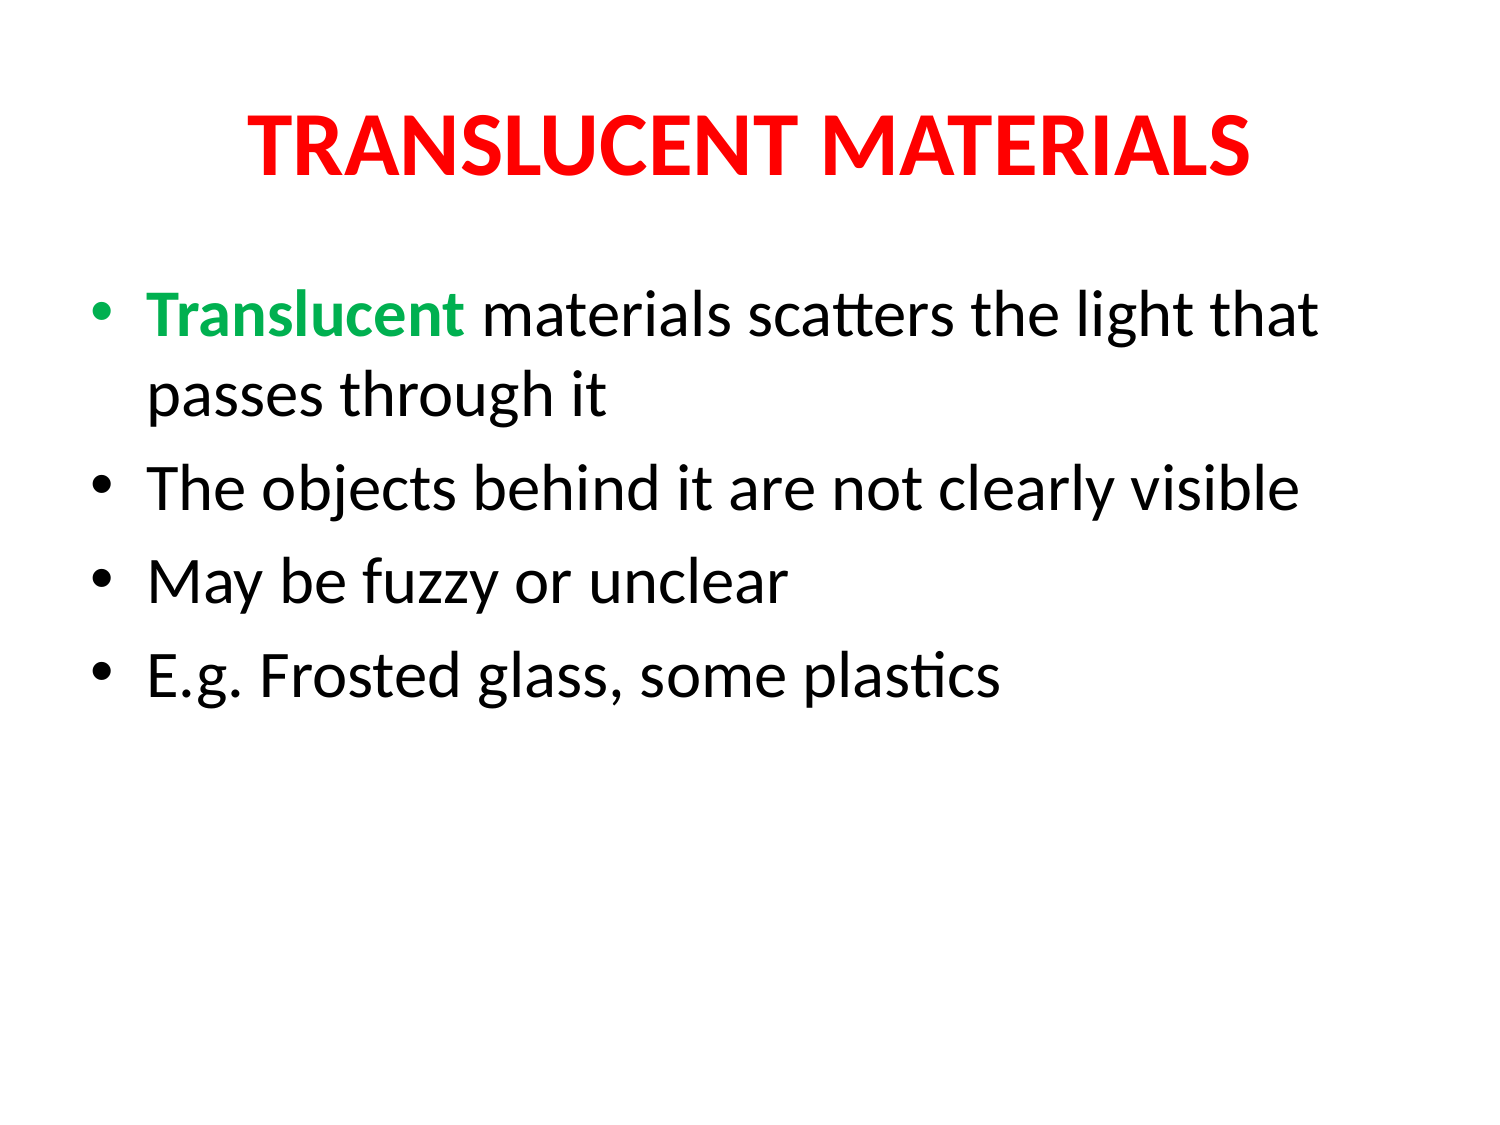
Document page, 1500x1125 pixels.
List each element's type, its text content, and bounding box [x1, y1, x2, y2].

list Translucent materials scatters the light that passes through it The objects behind it are not clearly visible May be fuzzy or unclear E.g. Frosted glass, some plastics [75, 262, 1425, 1005]
title TRANSLUCENT MATERIALS [75, 45, 1425, 233]
